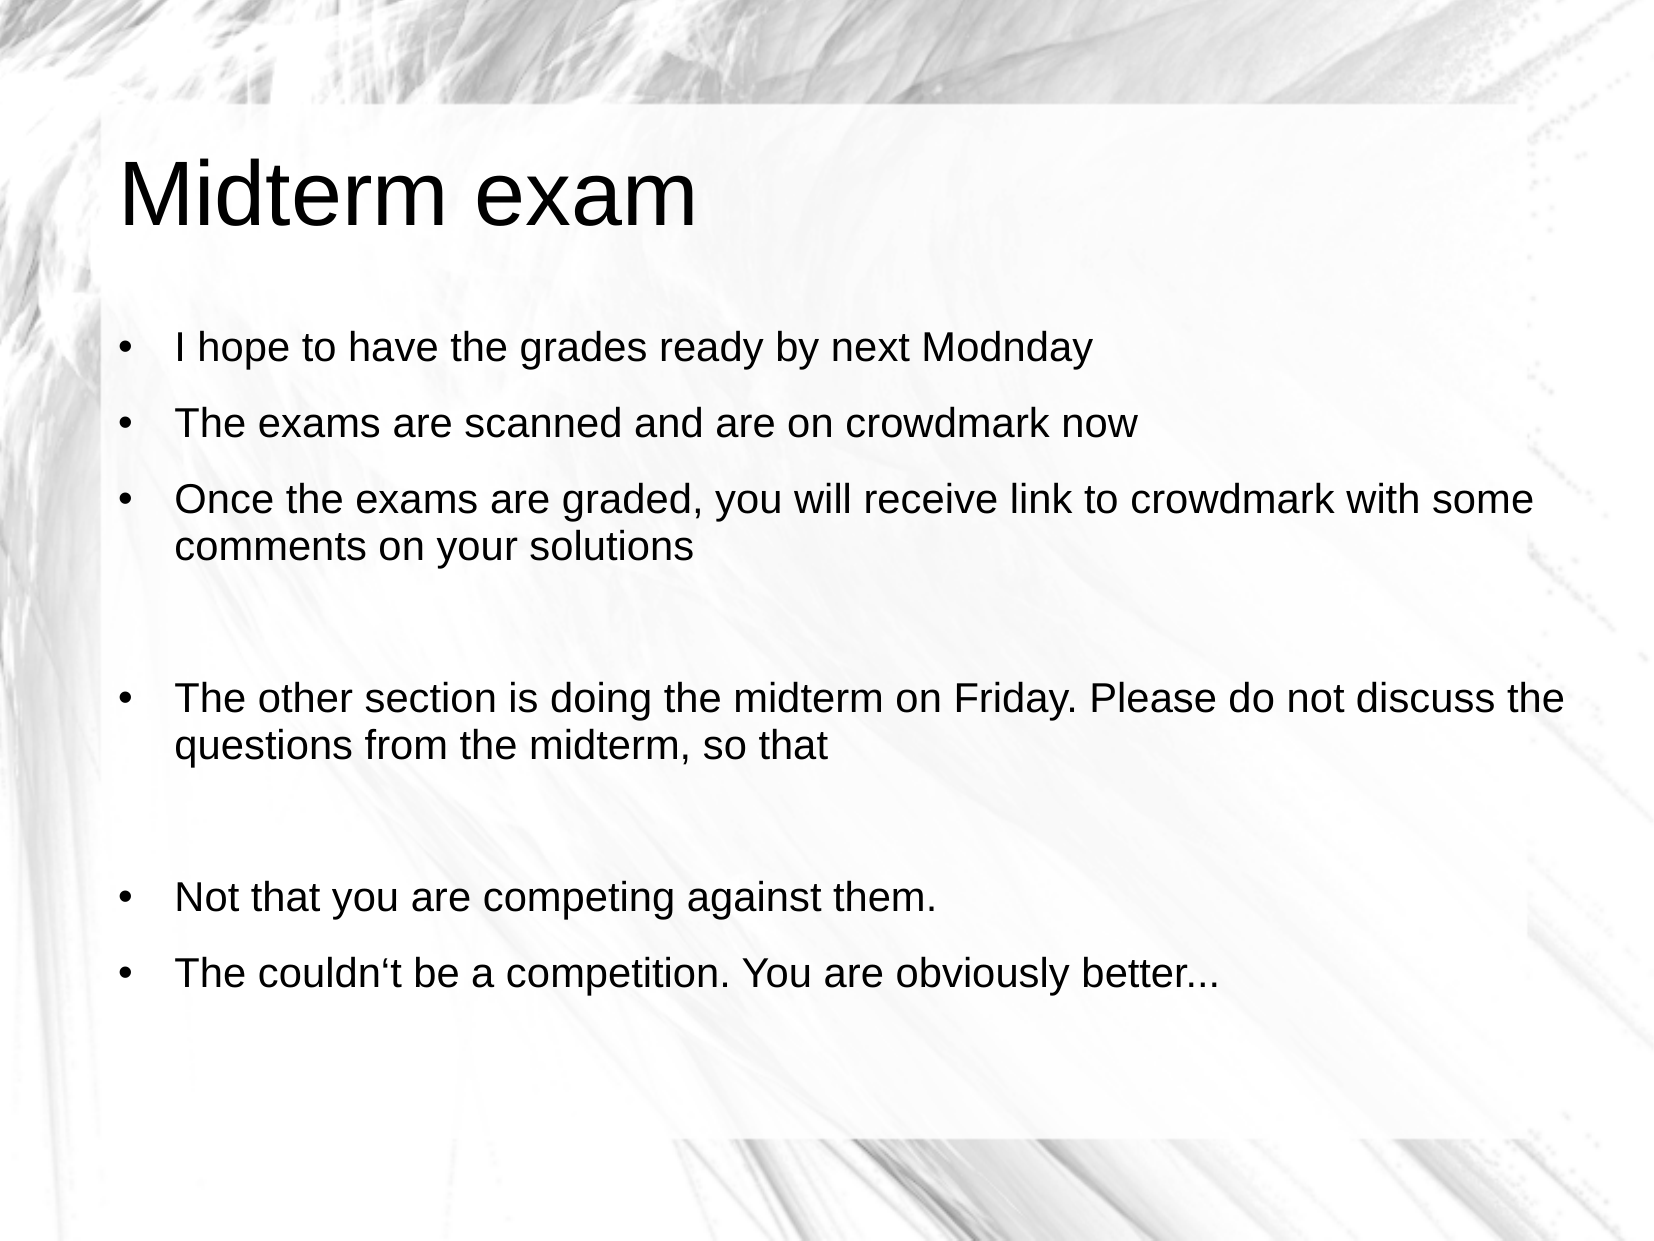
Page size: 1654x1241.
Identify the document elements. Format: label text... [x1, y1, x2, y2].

picture [0, 0, 1654, 1241]
title Midterm exam [118, 112, 1504, 278]
list I hope to have the grades ready by next Modnday The exams are scanned and are on crowdmark now Once the exams are graded, you will receive link to crowdmark with some comments on your solutions The other section is doing the midterm on Friday. Please do not discuss the questions from the midterm, so that Not that you are competing against them. The couldn‘t be a competition. You are obviously better... [118, 319, 1571, 1102]
